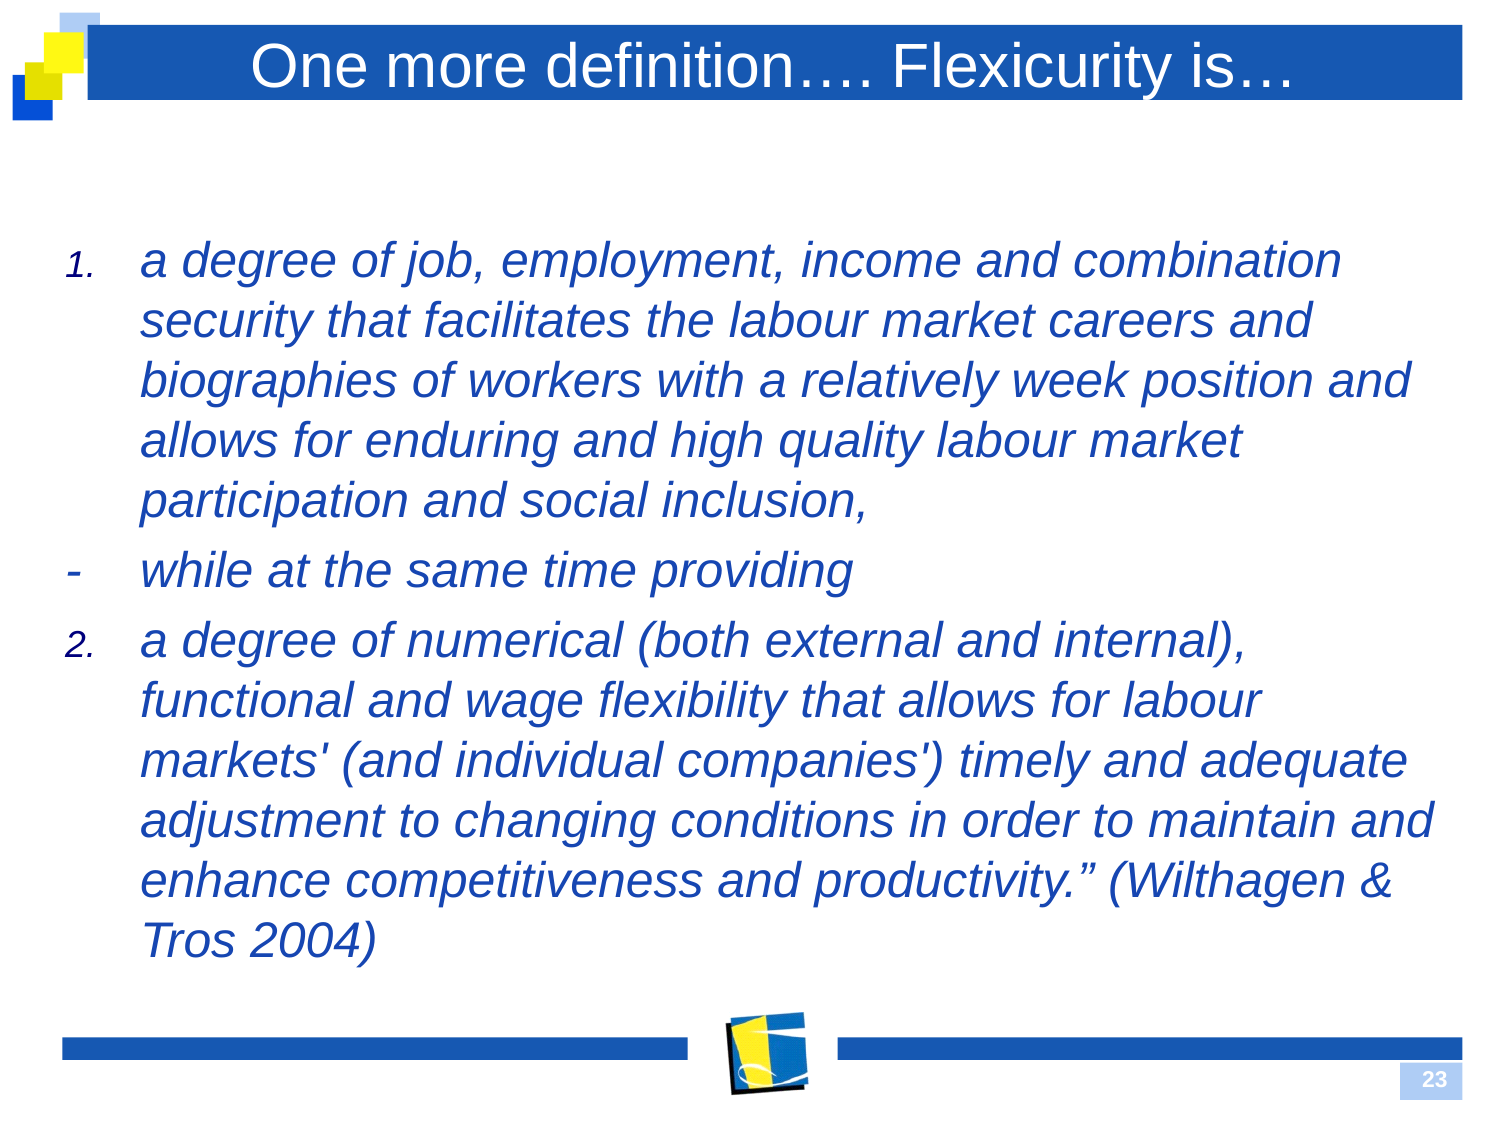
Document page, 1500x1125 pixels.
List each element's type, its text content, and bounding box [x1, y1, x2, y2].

slide_number 23 [1399, 1062, 1463, 1101]
title One more definition…. Flexicurity is… [87, 24, 1463, 101]
list a degree of job, employment, income and combination security that facilitates the labour market careers and biographies of workers with a relatively week position and allows for enduring and high quality labour market participation and social inclusion, - while at the same time providing a degree of numerical (both external and internal), functional and wage flexibility that allows for labour markets' (and individual companies') timely and adequate adjustment to changing conditions in order to maintain and enhance competitiveness and productivity.” (Wilthagen & Tros 2004) [49, 219, 1471, 851]
